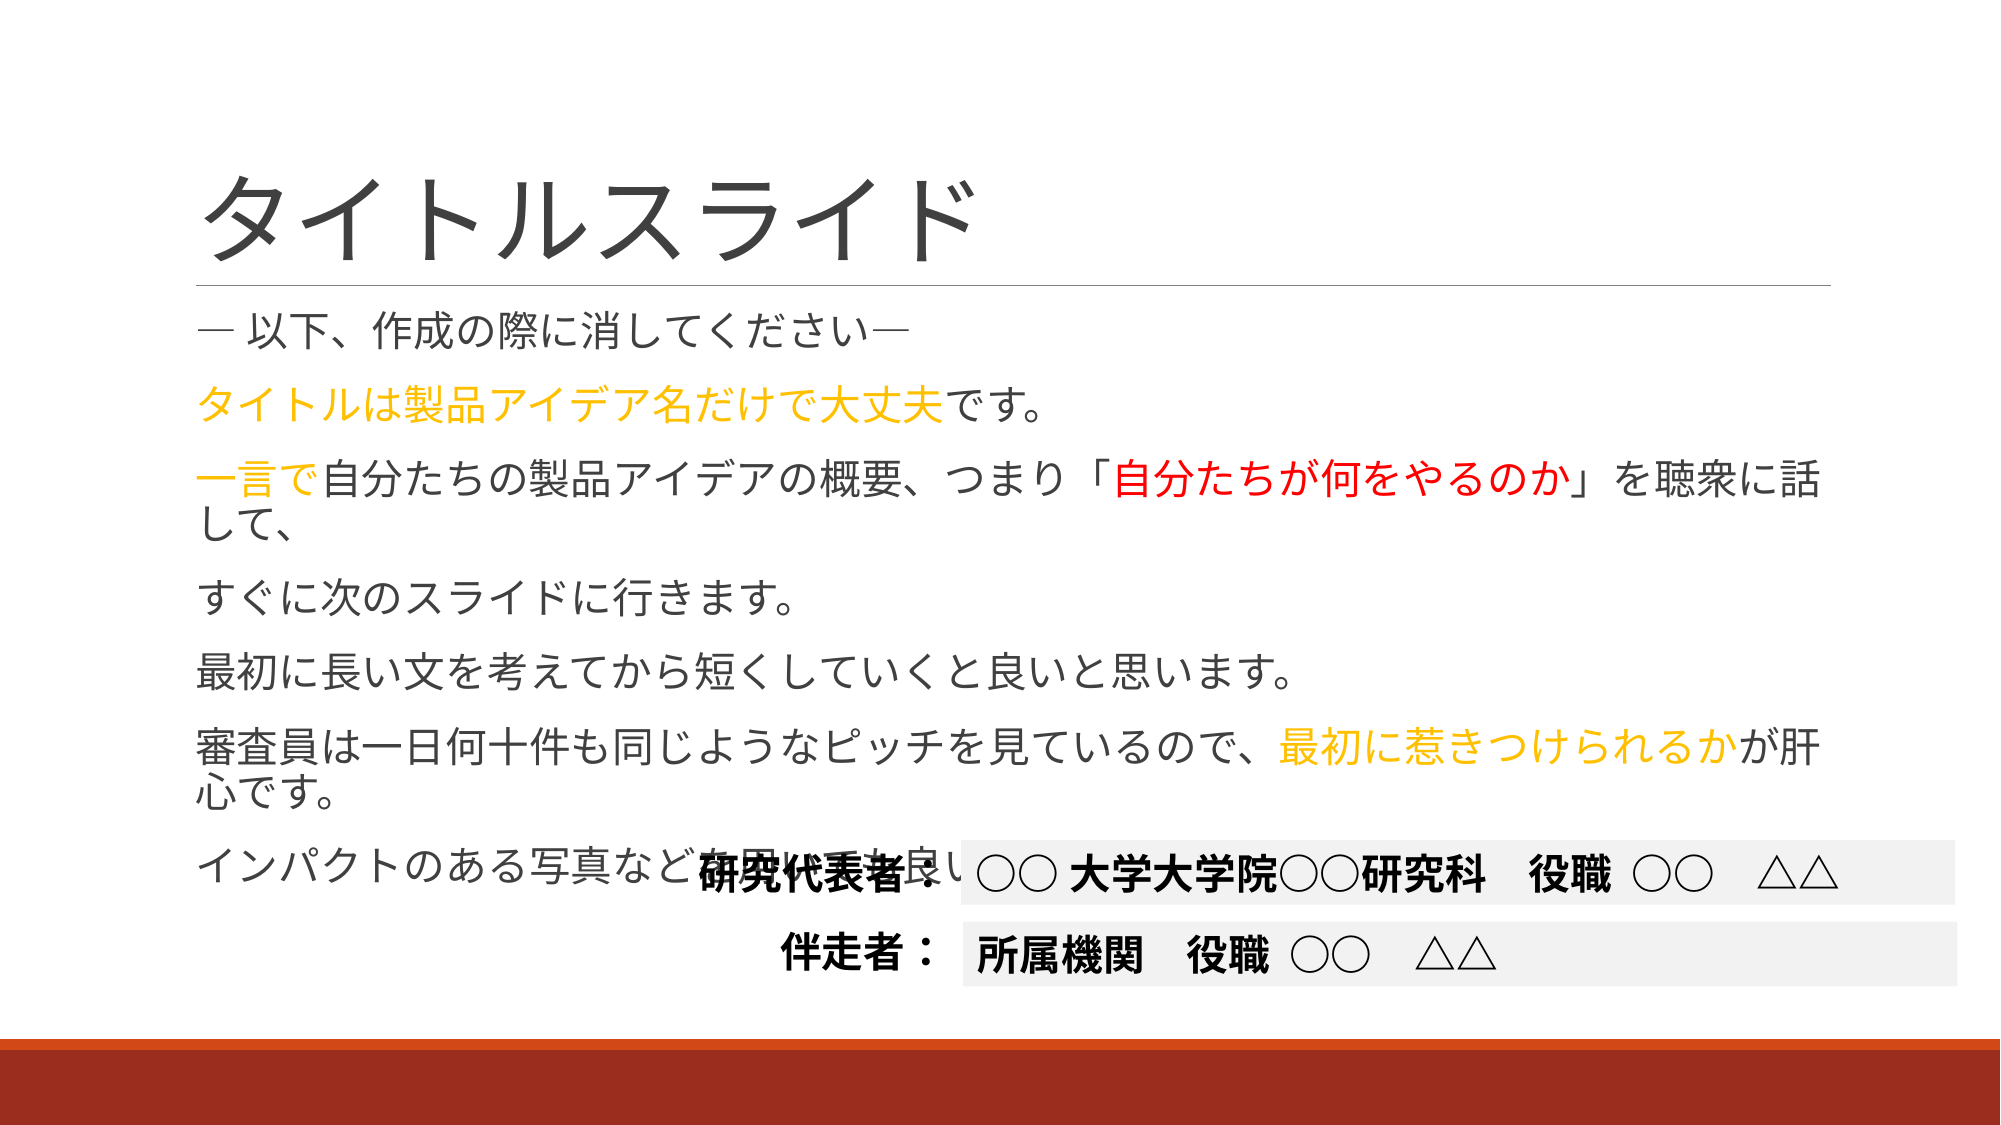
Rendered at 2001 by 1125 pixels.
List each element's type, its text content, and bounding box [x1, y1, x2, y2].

title タイトルスライド [180, 47, 1830, 285]
text_box 伴走者： [765, 918, 964, 983]
text_box 所属機関 役職 ○○ △△ [963, 921, 1958, 987]
text_box 研究代表者： [683, 840, 961, 905]
list ―以下、作成の際に消してください― タイトルは製品アイデア名だけで大丈夫です。 一言で自分たちの製品アイデアの概要、つまり「自分たちが何をやるのか」を聴衆に話して、 すぐに次のスライドに行きます。 最初に長い文を考えてから短くしていくと良いと思います。 審査員は一日何十件も同じようなピッチを見ているので、最初に惹きつけられるかが肝心です。 インパクトのある写真などを用いても良いでしょう。 [180, 302, 1830, 822]
text_box ○○大学大学院○○研究科 役職 ○○ △△ [961, 840, 1956, 905]
